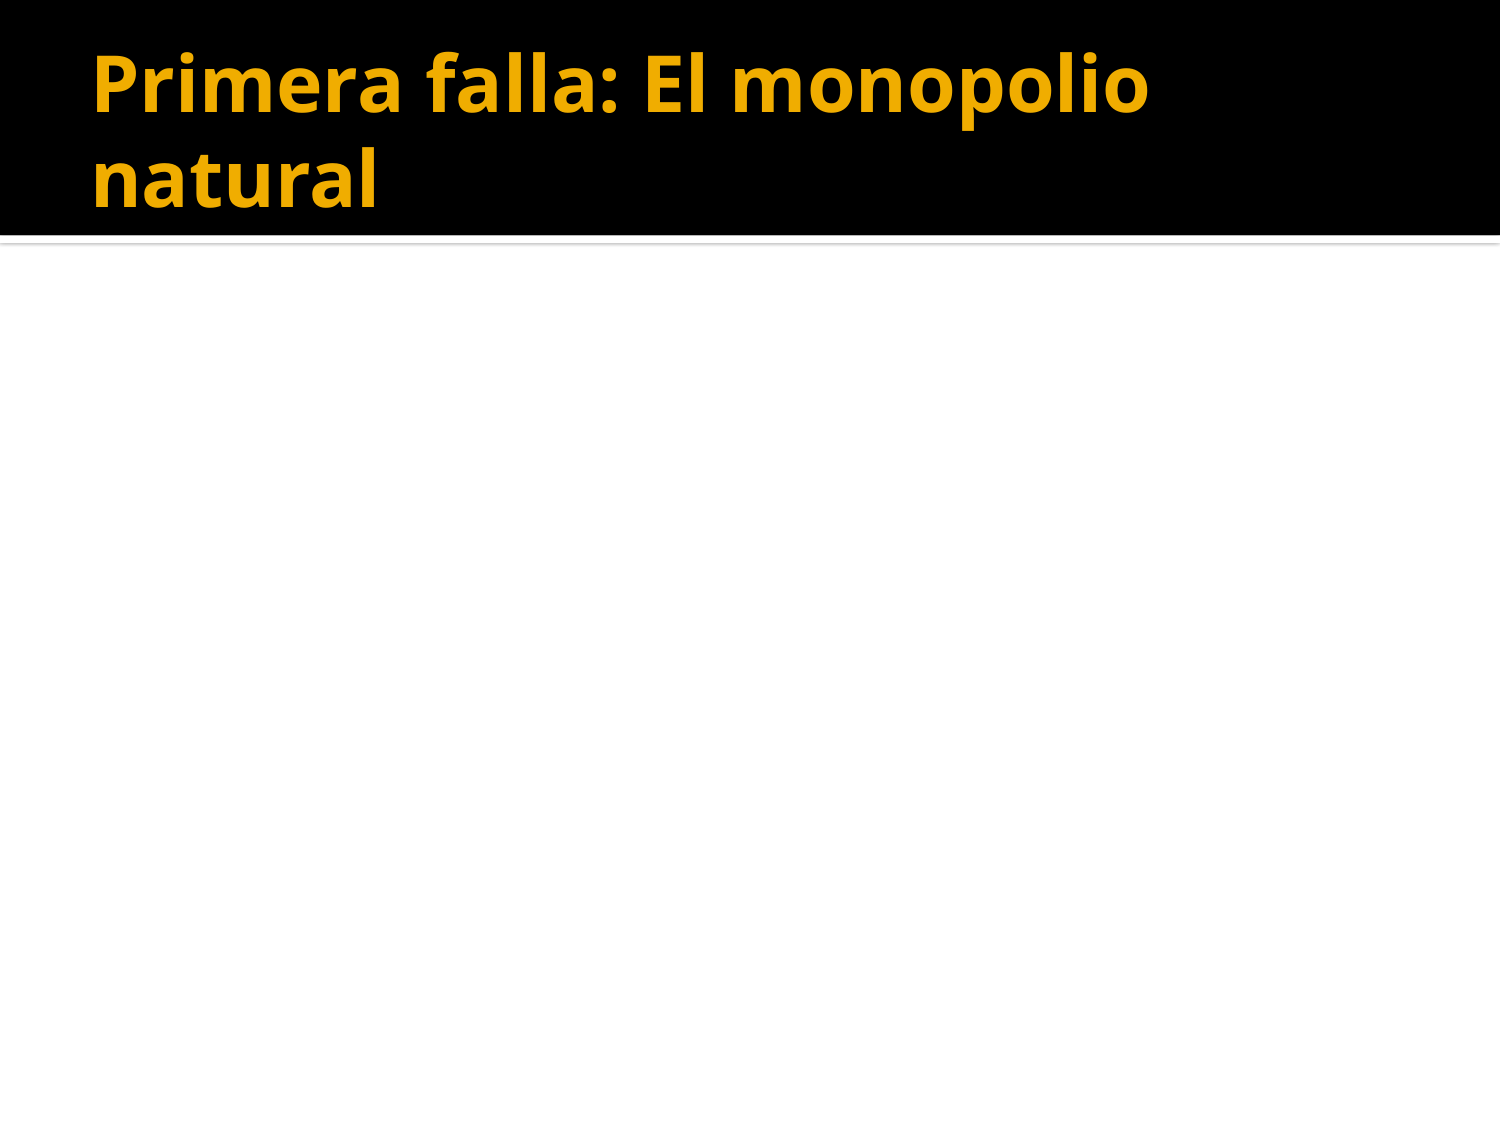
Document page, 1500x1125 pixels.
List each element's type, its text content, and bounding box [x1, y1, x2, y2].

title Primera falla: El monopolio natural [75, 25, 1425, 231]
